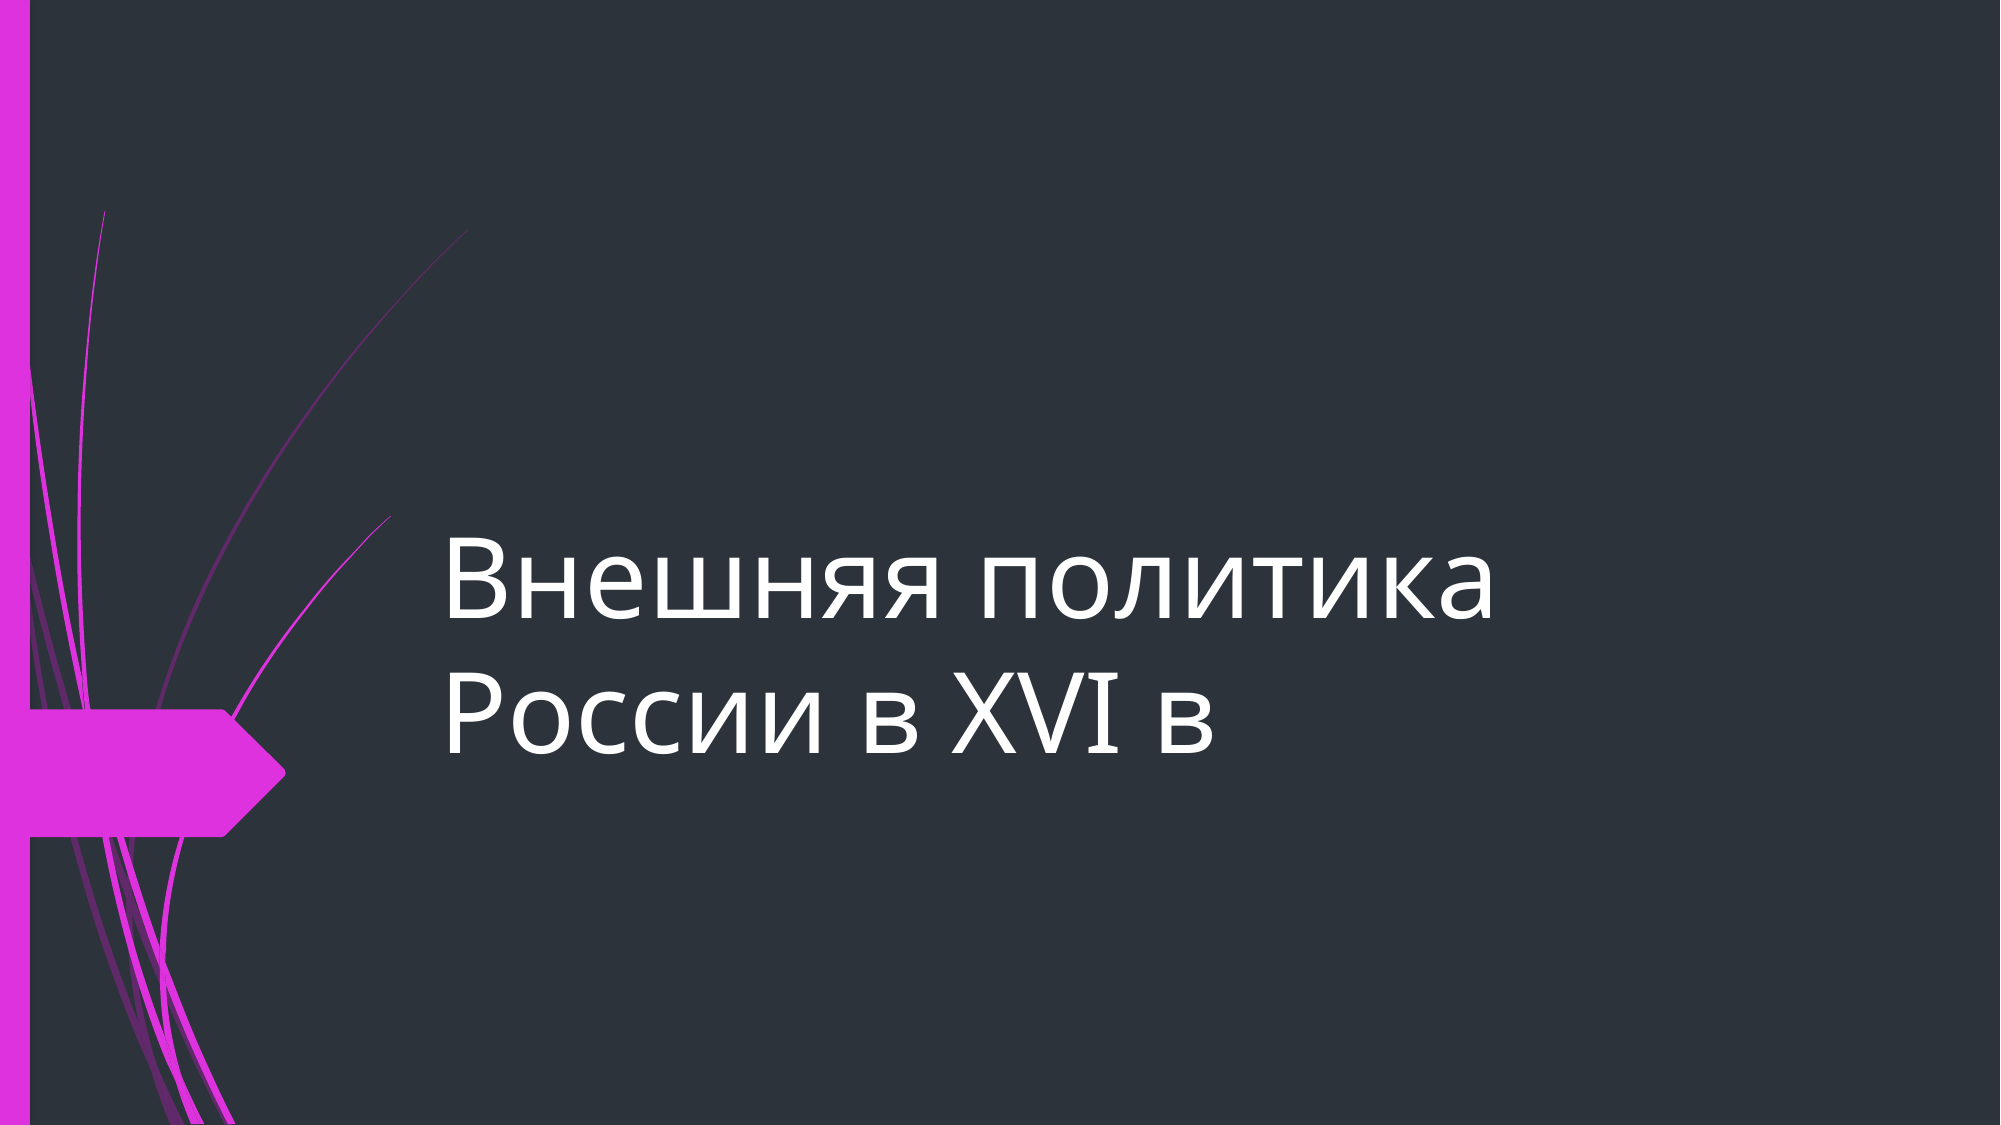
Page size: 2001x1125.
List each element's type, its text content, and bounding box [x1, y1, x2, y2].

title Внешняя политика России в XVI в [424, 412, 1888, 784]
